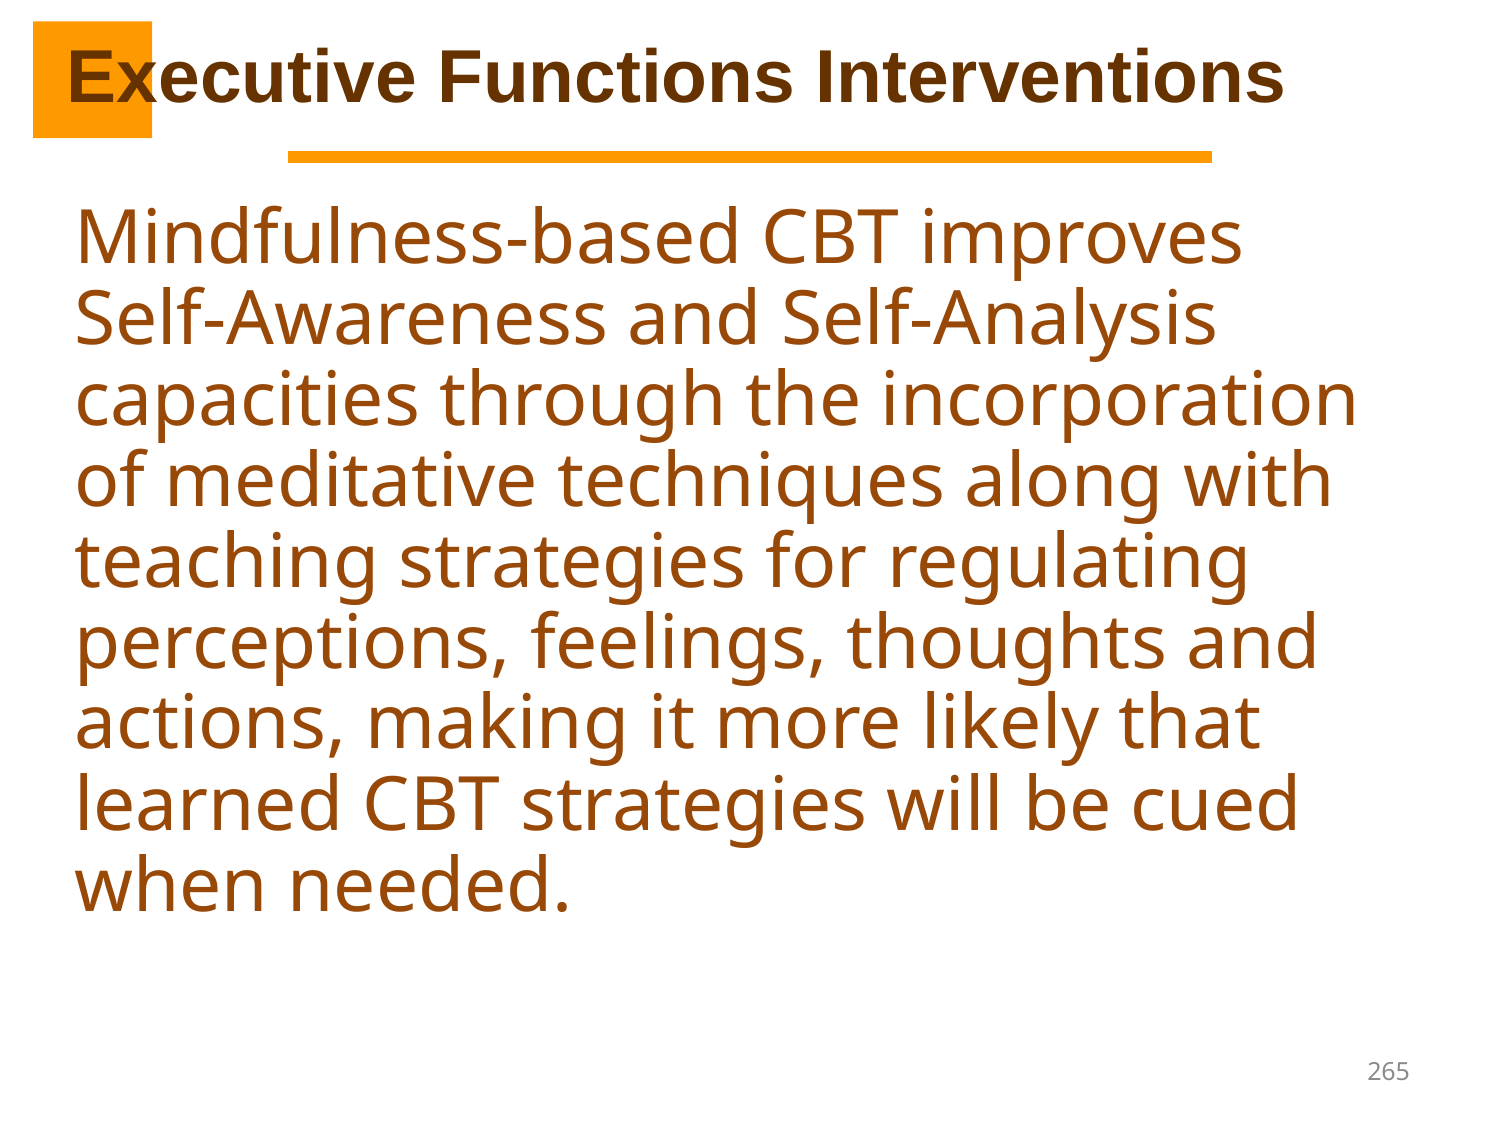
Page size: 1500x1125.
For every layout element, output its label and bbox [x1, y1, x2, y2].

slide_number [1074, 1042, 1425, 1103]
text_box [31, 0, 1410, 158]
subtitle [58, 190, 1410, 1084]
